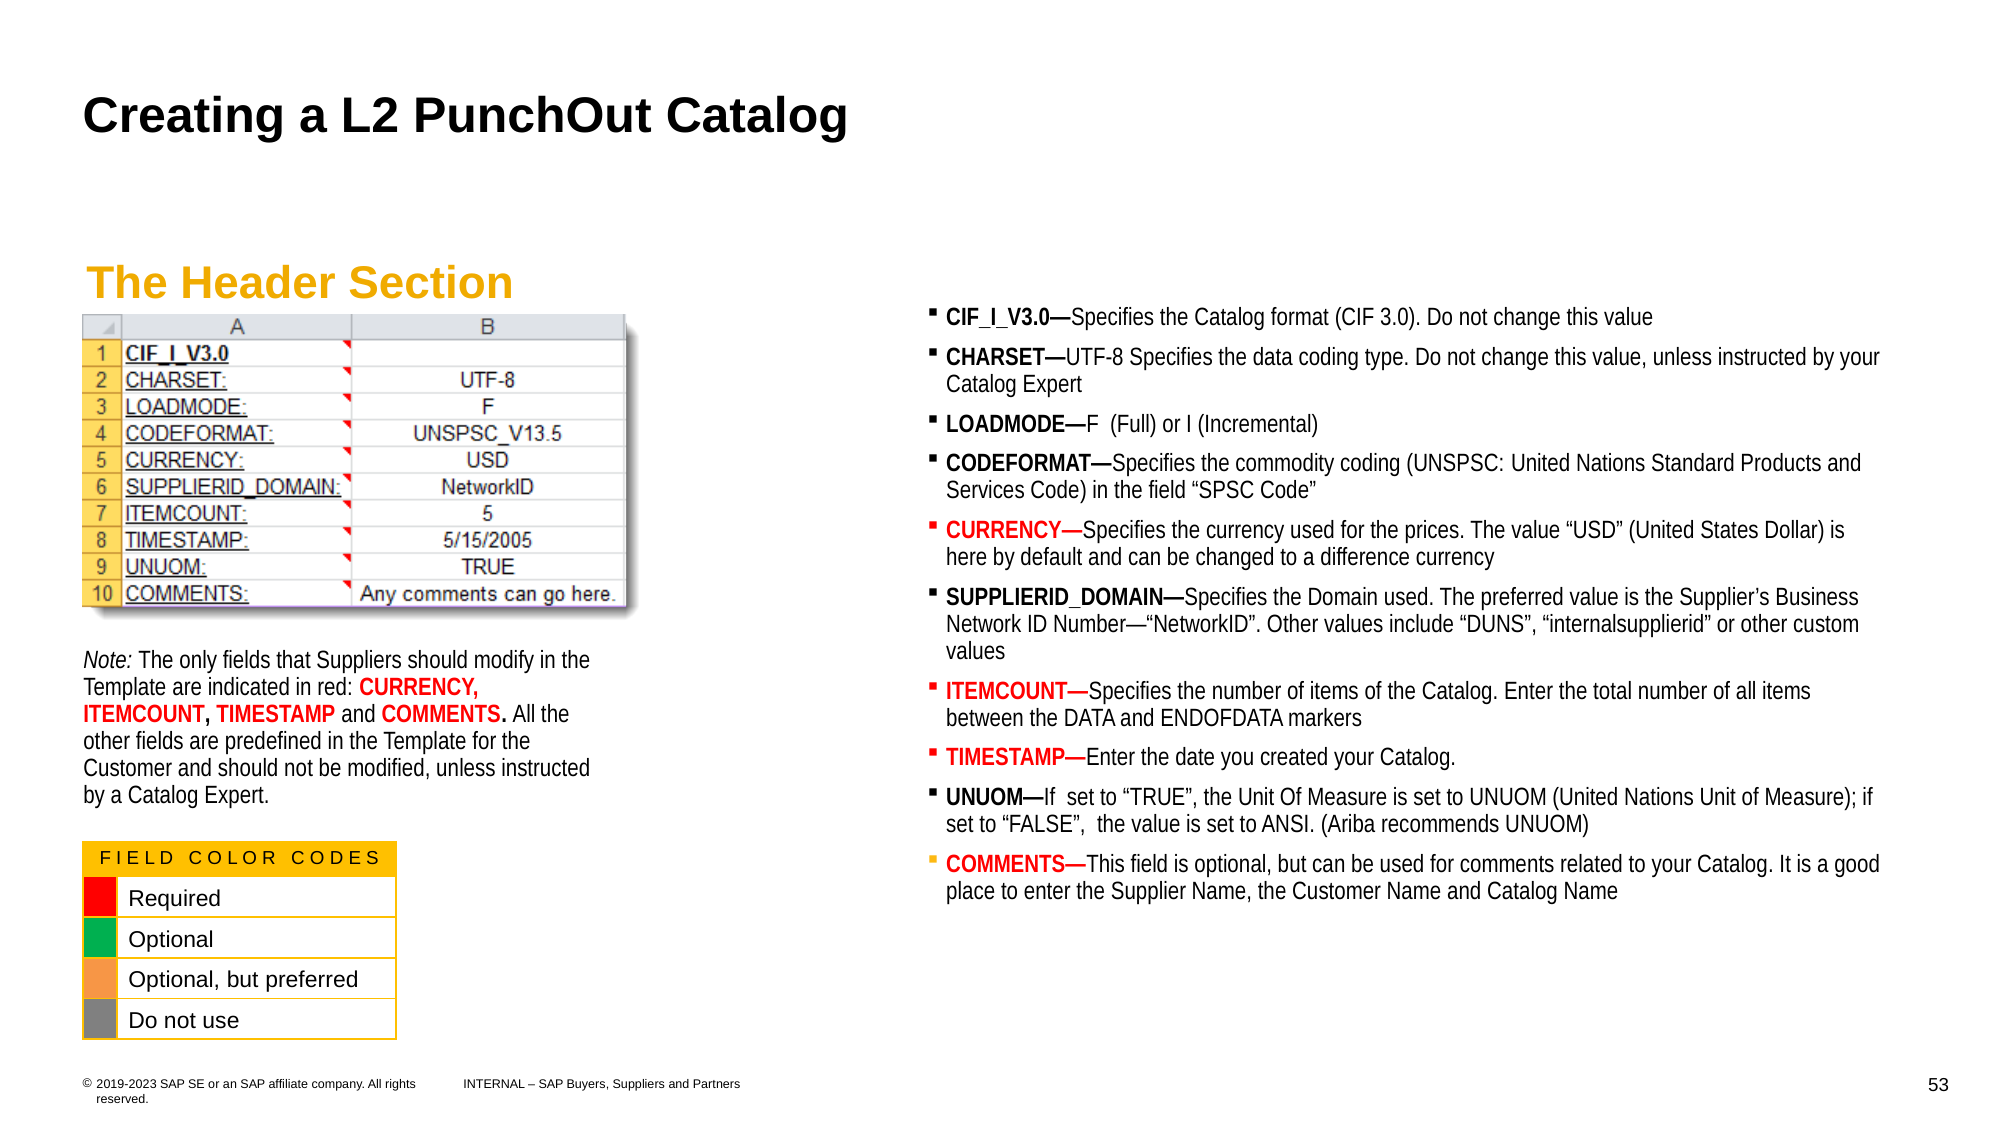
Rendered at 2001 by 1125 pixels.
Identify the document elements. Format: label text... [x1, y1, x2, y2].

table_cell [84, 959, 116, 998]
table_cell [84, 999, 116, 1038]
text_box Note: The only fields that Suppliers should modify in the Template are indicated in red: CURRENCY, ITEMCOUNT, TIMESTAMP and COMMENTS. All the other fields are predefined in the Template for the Customer and should not be modified, unless instructed by a Catalog Expert. [83, 646, 594, 881]
text_box The Header Section [71, 252, 1396, 537]
table_cell Required [118, 877, 395, 916]
table_cell [84, 877, 116, 916]
table_cell Optional [118, 918, 395, 957]
title Creating a L2 PunchOut Catalog [82, 82, 1918, 144]
table_cell Do not use [118, 999, 395, 1038]
table_cell Optional, but preferred [118, 959, 395, 998]
table_header F I E L D C O L O R C O D E S [84, 843, 395, 875]
table_cell [84, 918, 116, 957]
picture [82, 314, 651, 631]
text_box CIF_I_V3.0—Specifies the Catalog format (CIF 3.0). Do not change this value CHARSET—UTF-8 Specifies the data coding type. Do not change this value, unless instructed by your Catalog Expert LOADMODE—F (Full) or I (Incremental) CODEFORMAT—Specifies the commodity coding (UNSPSC: United Nations Standard Products and Services Code) in the field “SPSC Code” CURRENCY—Specifies the currency used for the prices. The value “USD” (United States Dollar) is here by default and can be changed to a difference currency SUPPLIERID_DOMAIN—Specifies the Domain used. The preferred value is the Supplier’s Business Network ID Number—“NetworkID”. Other values include “DUNS”, “internalsupplierid” or other custom values ITEMCOUNT—Specifies the number of items of the Catalog. Enter the total number of all items between the DATA and ENDOFDATA markers TIMESTAMP—Enter the date you created your Catalog. UNUOM—If set to “TRUE”, the Unit Of Measure is set to UNUOM (United Nations Unit of Measure); if set to “FALSE”, the value is set to ANSI. (Ariba recommends UNUOM) COMMENTS—This field is optional, but can be used for comments related to your Catalog. It is a good place to enter the Supplier Name, the Customer Name and Catalog Name [912, 296, 1905, 952]
